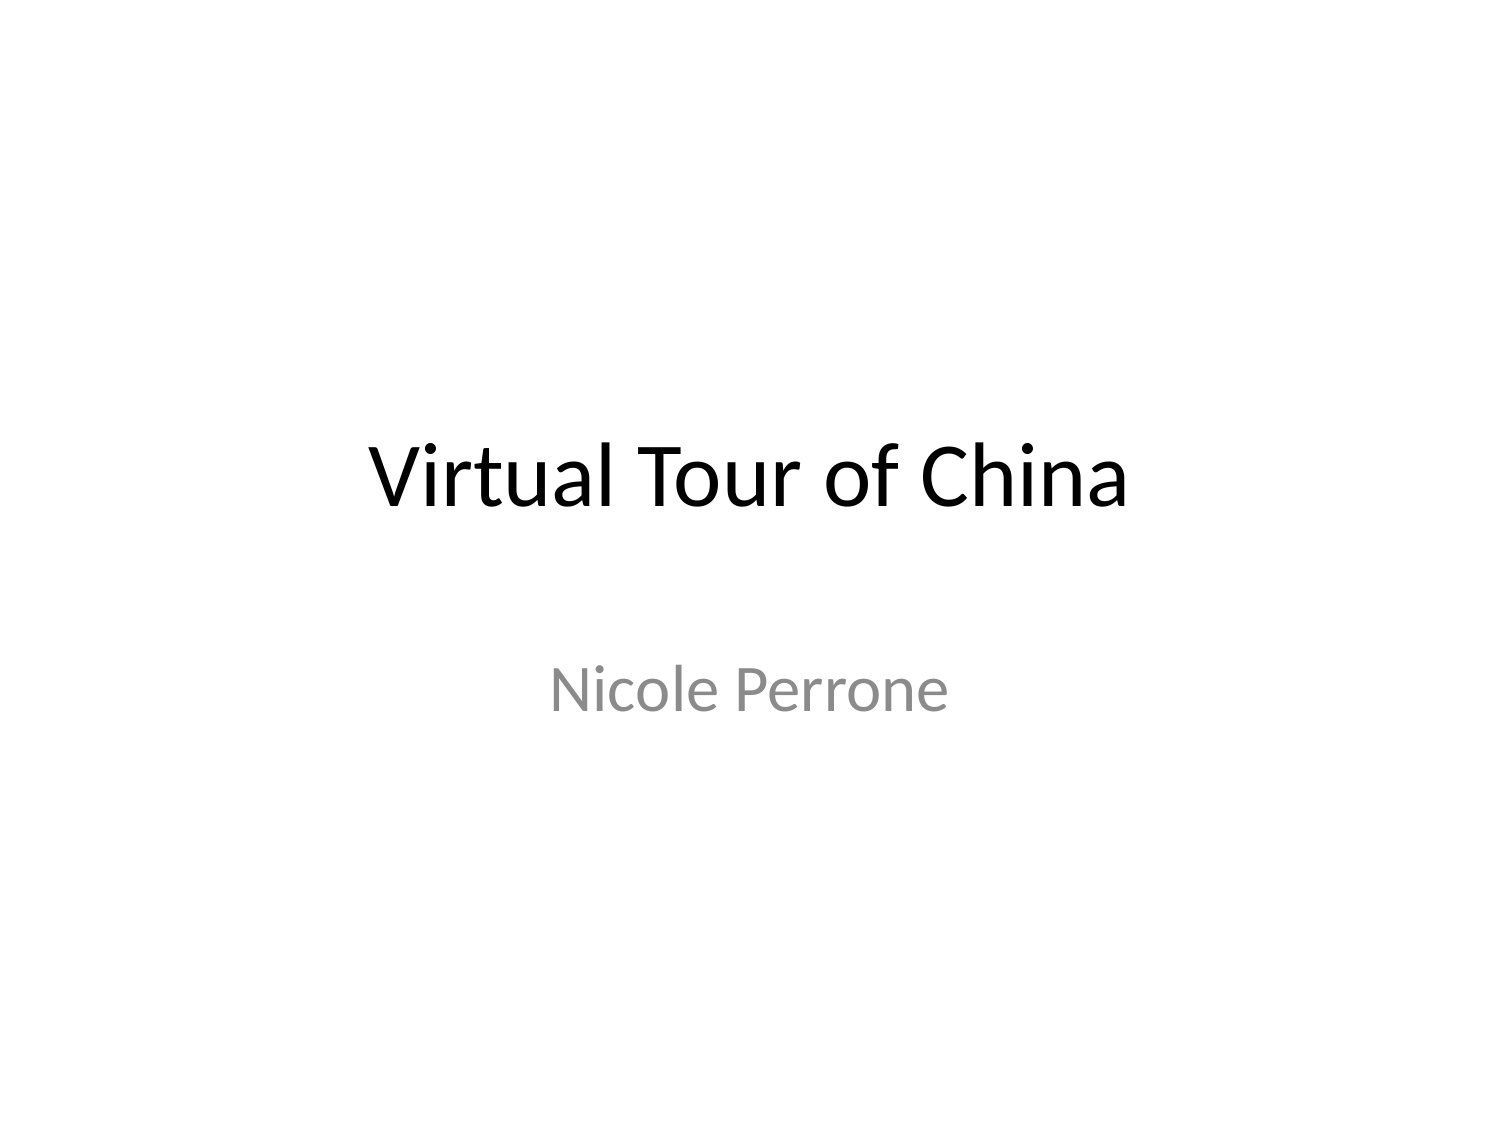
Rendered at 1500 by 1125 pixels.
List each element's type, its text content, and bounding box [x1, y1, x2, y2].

subtitle Nicole Perrone [225, 637, 1275, 925]
title Virtual Tour of China [112, 349, 1388, 591]
